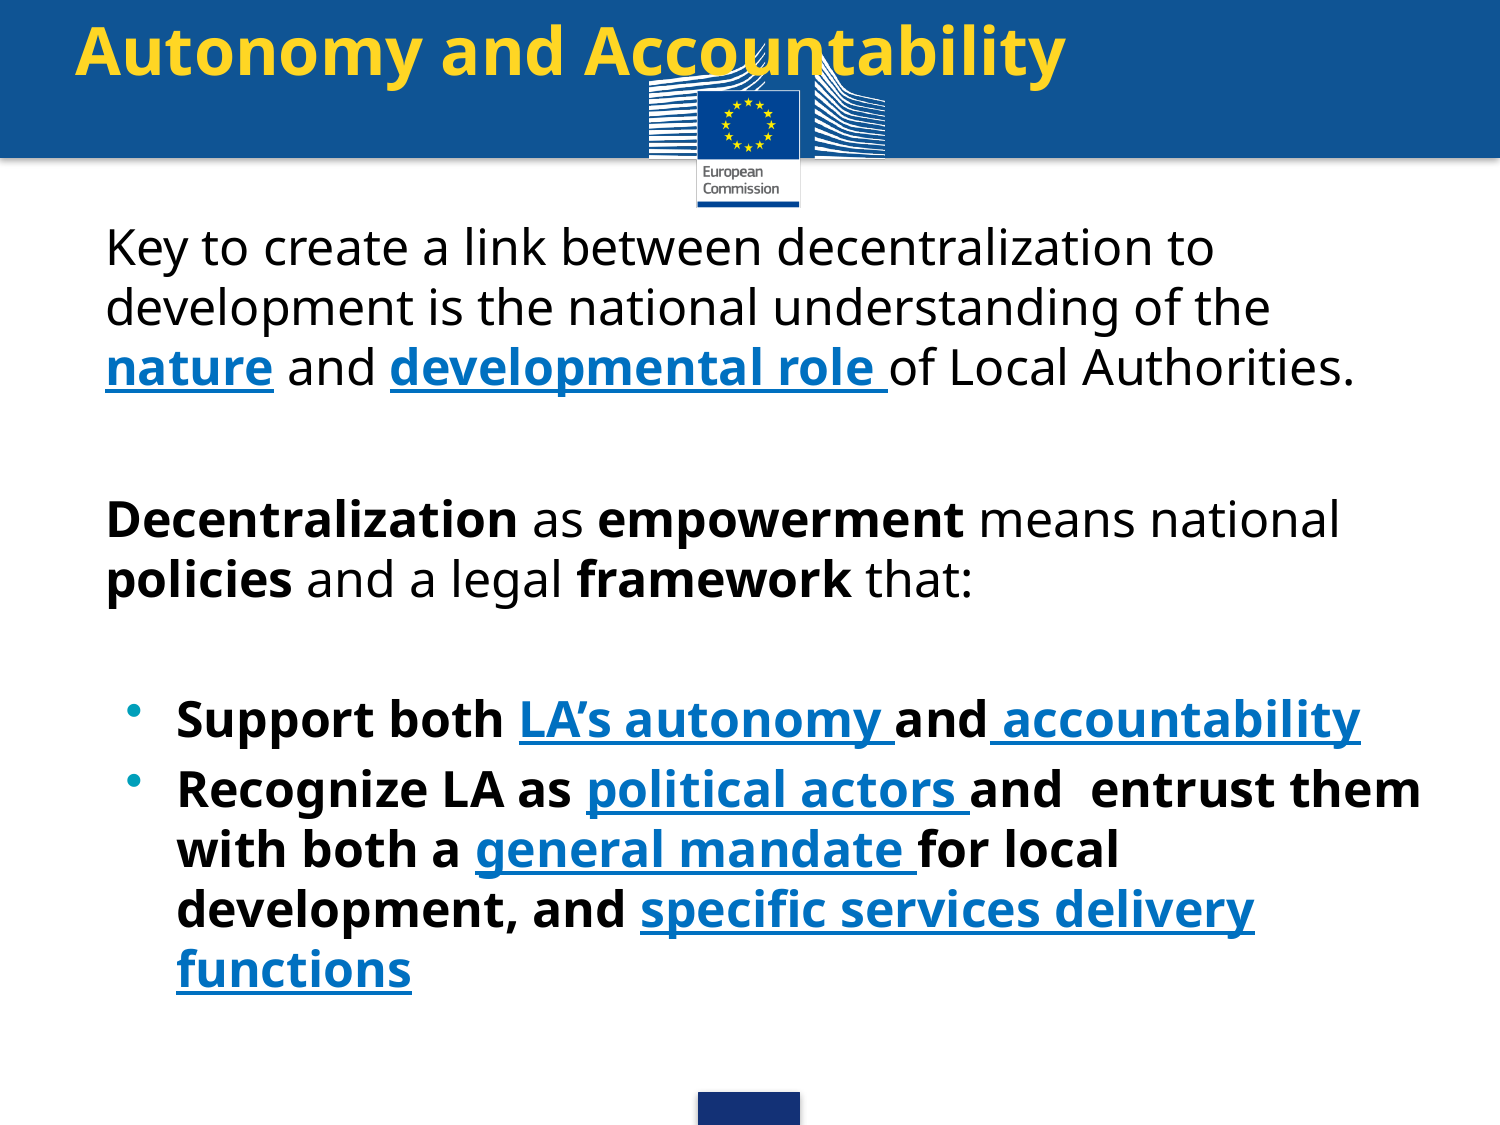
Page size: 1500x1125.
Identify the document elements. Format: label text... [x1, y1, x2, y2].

list Key to create a link between decentralization to development is the national understanding of the nature and developmental role of Local Authorities. Decentralization as empowerment means national policies and a legal framework that: Support both LA’s autonomy and accountability Recognize LA as political actors and entrust them with both a general mandate for local development, and specific services delivery functions [29, 208, 1467, 1021]
text_box Autonomy and Accountability [60, 1, 1083, 96]
picture [649, 96, 885, 208]
